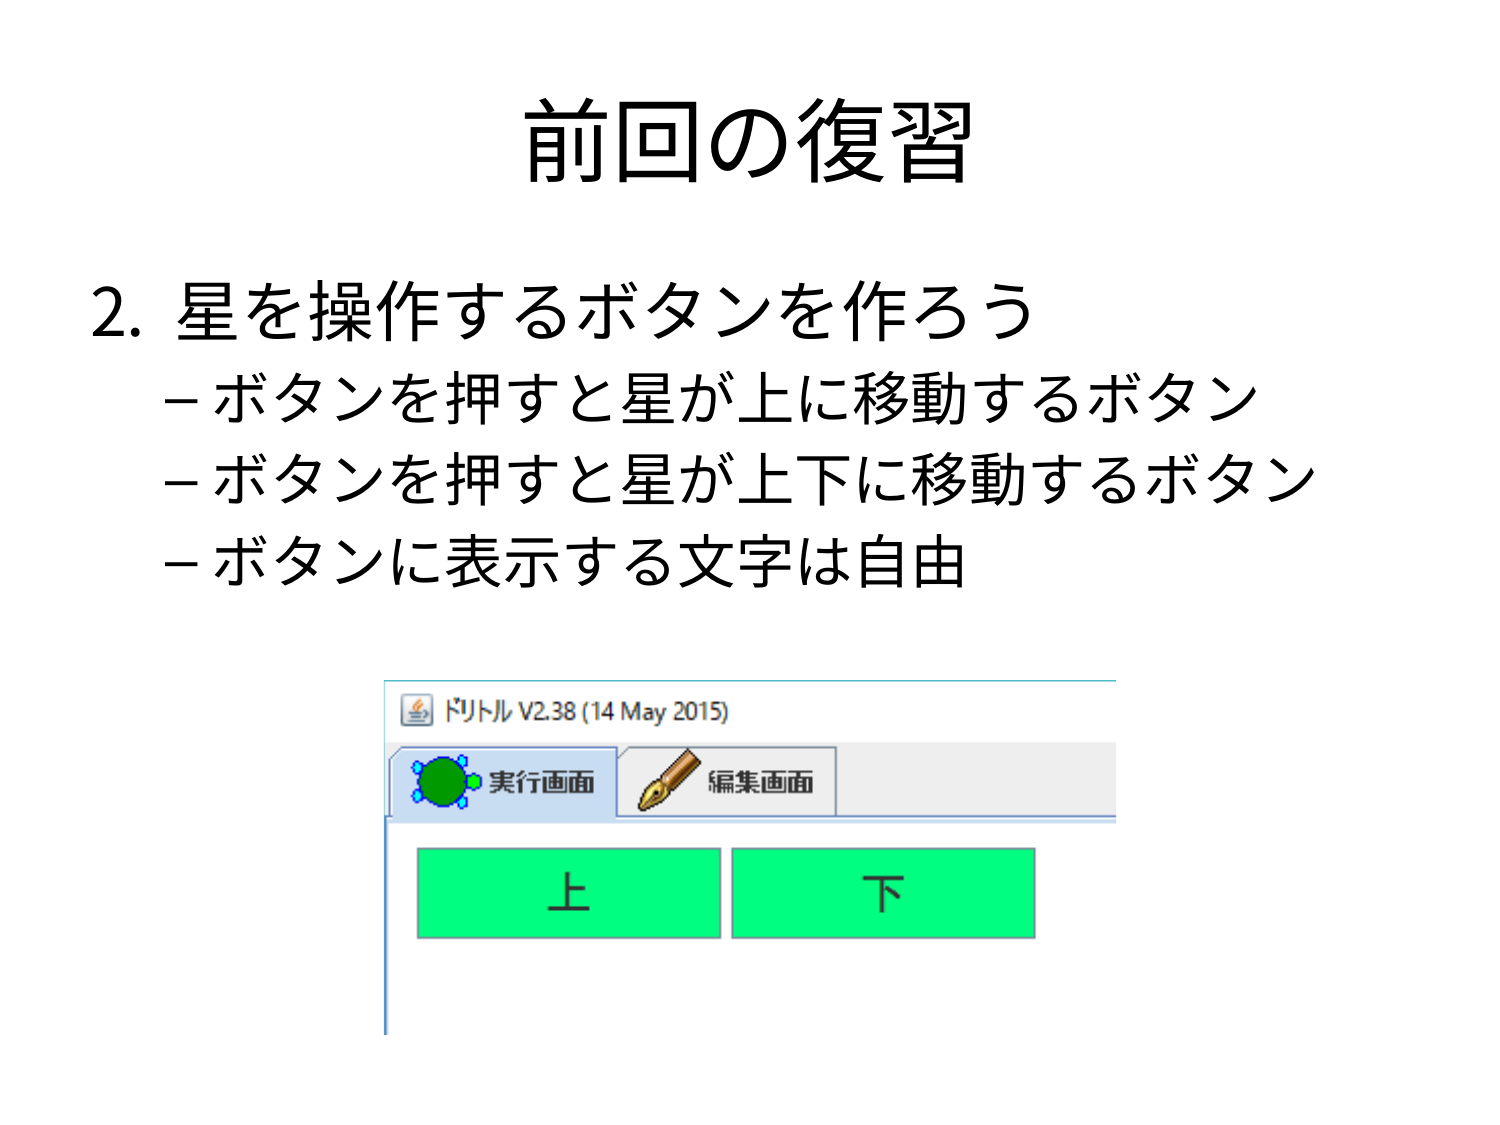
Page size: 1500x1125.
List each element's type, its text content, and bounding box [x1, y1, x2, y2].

picture [383, 679, 1117, 1036]
title 前回の復習 [75, 45, 1425, 233]
list 星を操作するボタンを作ろう ボタンを押すと星が上に移動するボタン ボタンを押すと星が上下に移動するボタン ボタンに表示する文字は自由 [75, 262, 1425, 1005]
